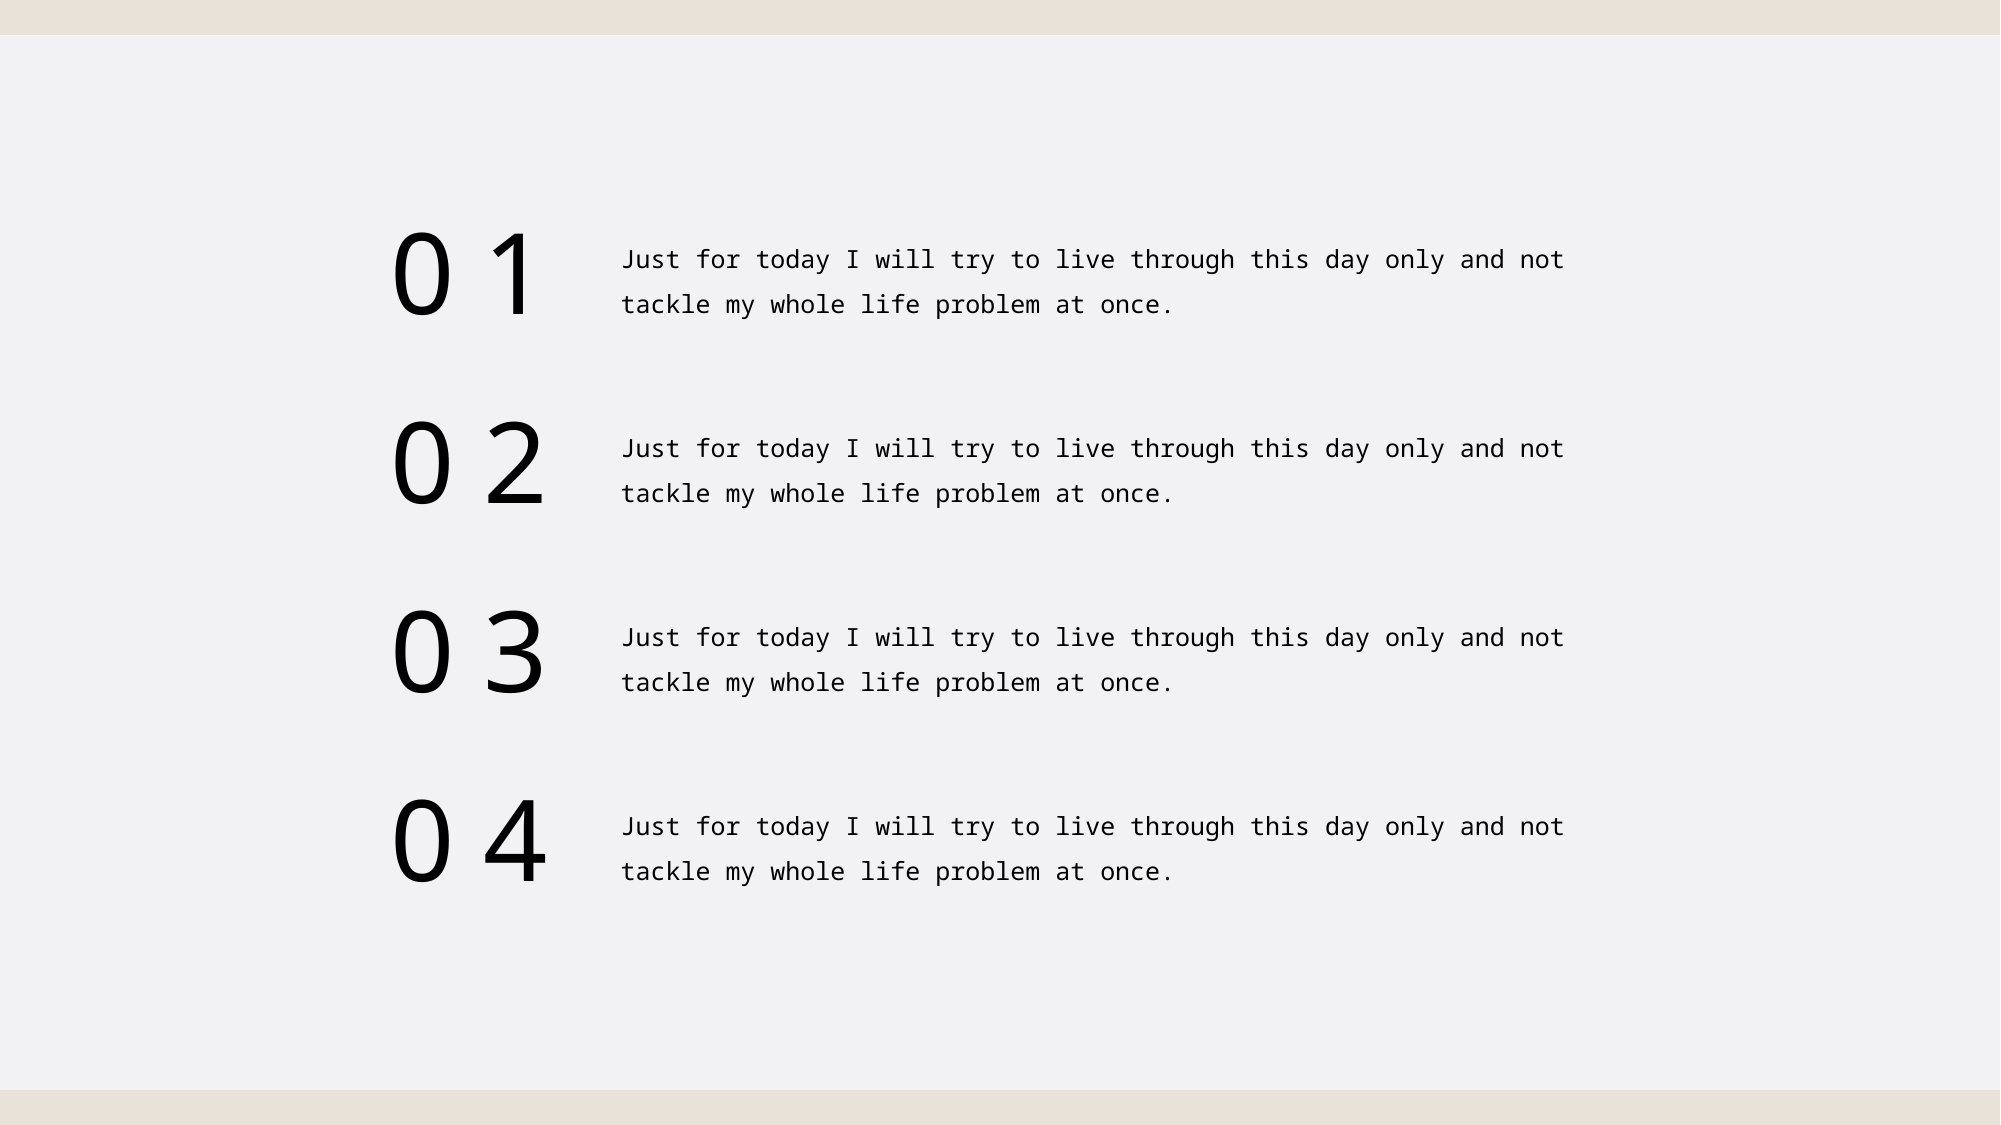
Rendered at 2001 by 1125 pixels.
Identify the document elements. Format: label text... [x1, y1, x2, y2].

text_box Just for today I will try to live through this day only and not tackle my whole life problem at once. [605, 221, 1646, 326]
text_box 0 4 [375, 761, 563, 912]
text_box [0, 0, 2000, 36]
text_box 0 3 [375, 573, 563, 723]
text_box 0 1 [375, 195, 563, 345]
text_box [0, 1089, 2000, 1125]
text_box Just for today I will try to live through this day only and not tackle my whole life problem at once. [605, 788, 1646, 893]
text_box Just for today I will try to live through this day only and not tackle my whole life problem at once. [605, 410, 1646, 515]
text_box 0 2 [375, 384, 563, 534]
text_box Just for today I will try to live through this day only and not tackle my whole life problem at once. [605, 599, 1646, 704]
